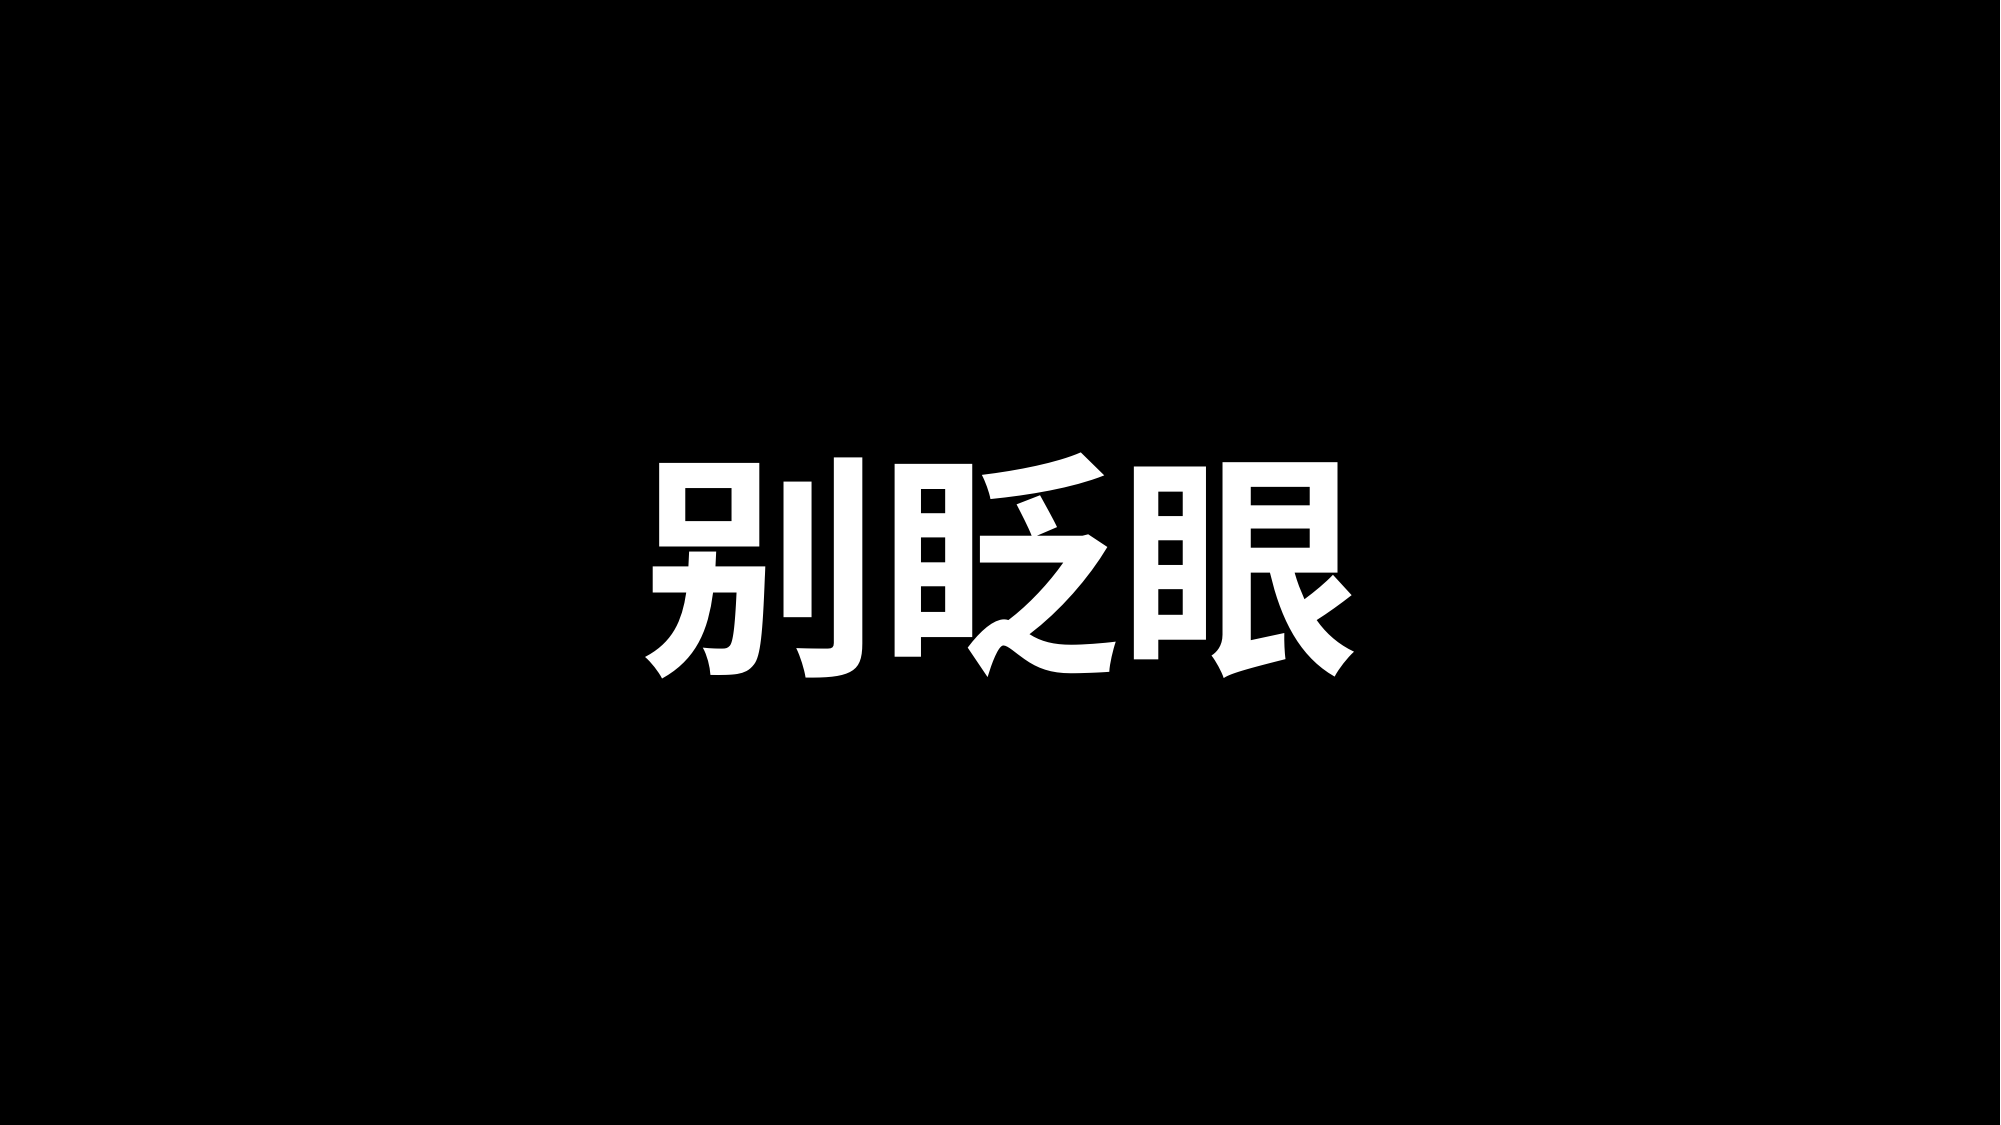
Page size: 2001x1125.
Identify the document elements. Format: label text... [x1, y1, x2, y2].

text_box 别眨眼 [625, 409, 1375, 712]
